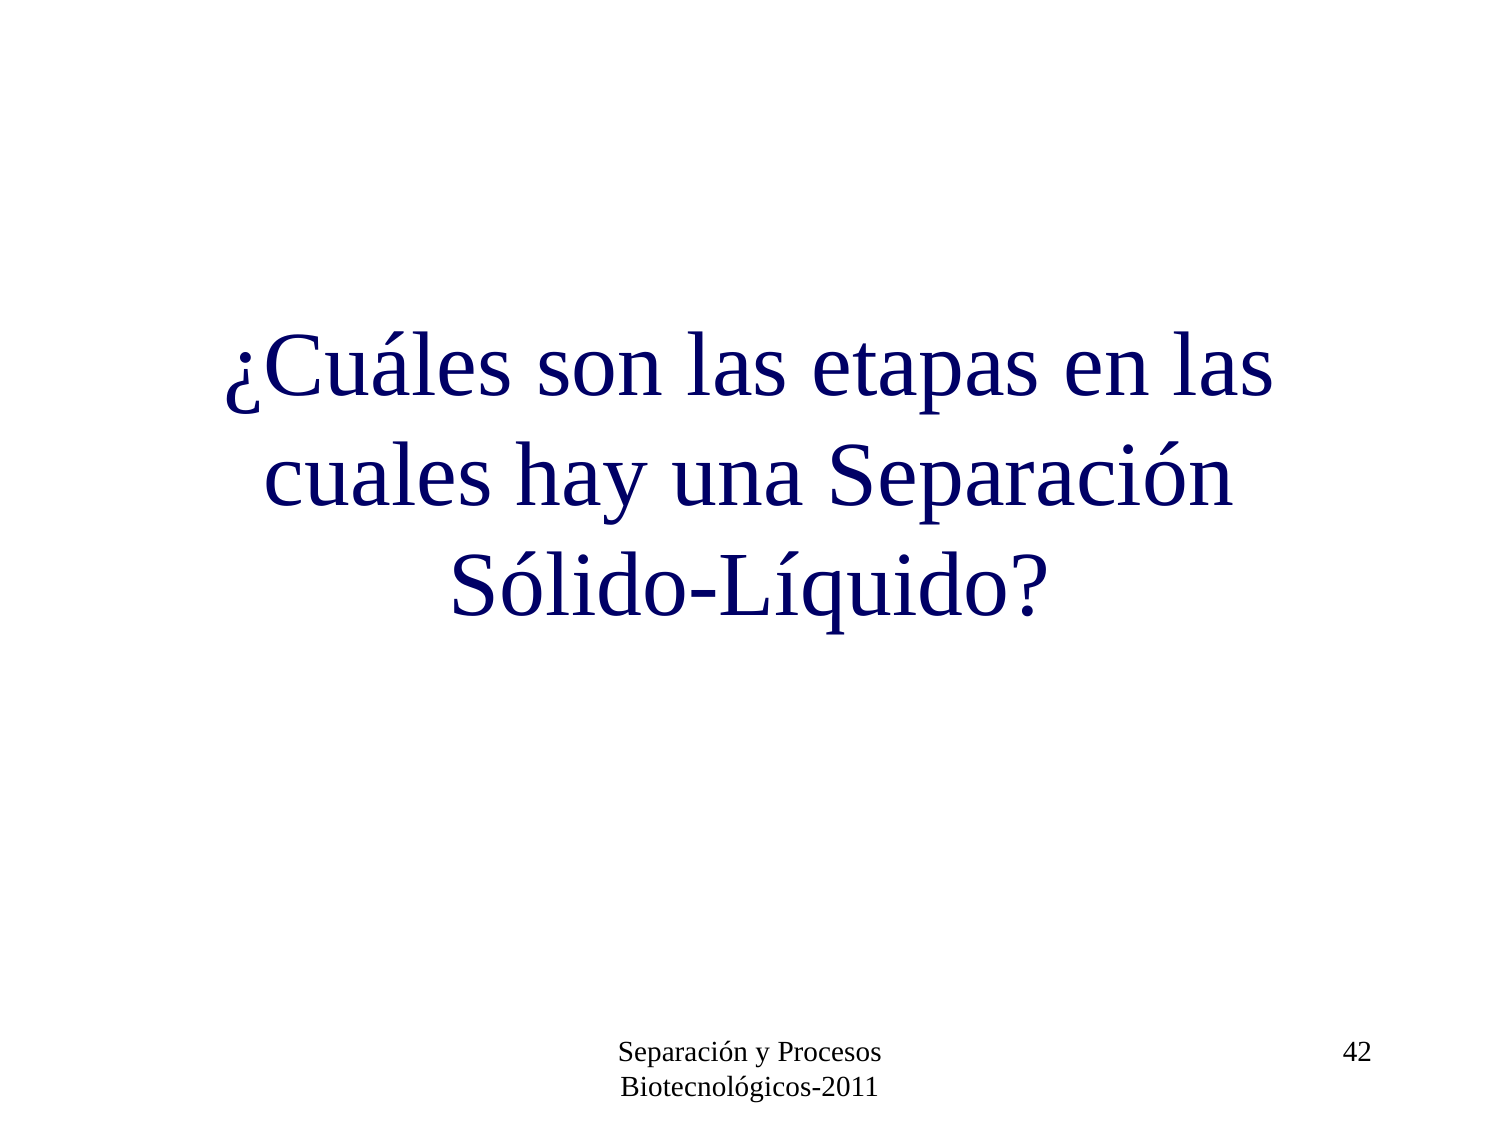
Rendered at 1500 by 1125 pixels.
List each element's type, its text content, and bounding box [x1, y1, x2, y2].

slide_number 42 [1074, 1024, 1388, 1101]
footer Separación y Procesos Biotecnológicos-2011 [512, 1024, 988, 1101]
title ¿Cuáles son las etapas en las cuales hay una Separación Sólido-Líquido? [112, 374, 1388, 563]
